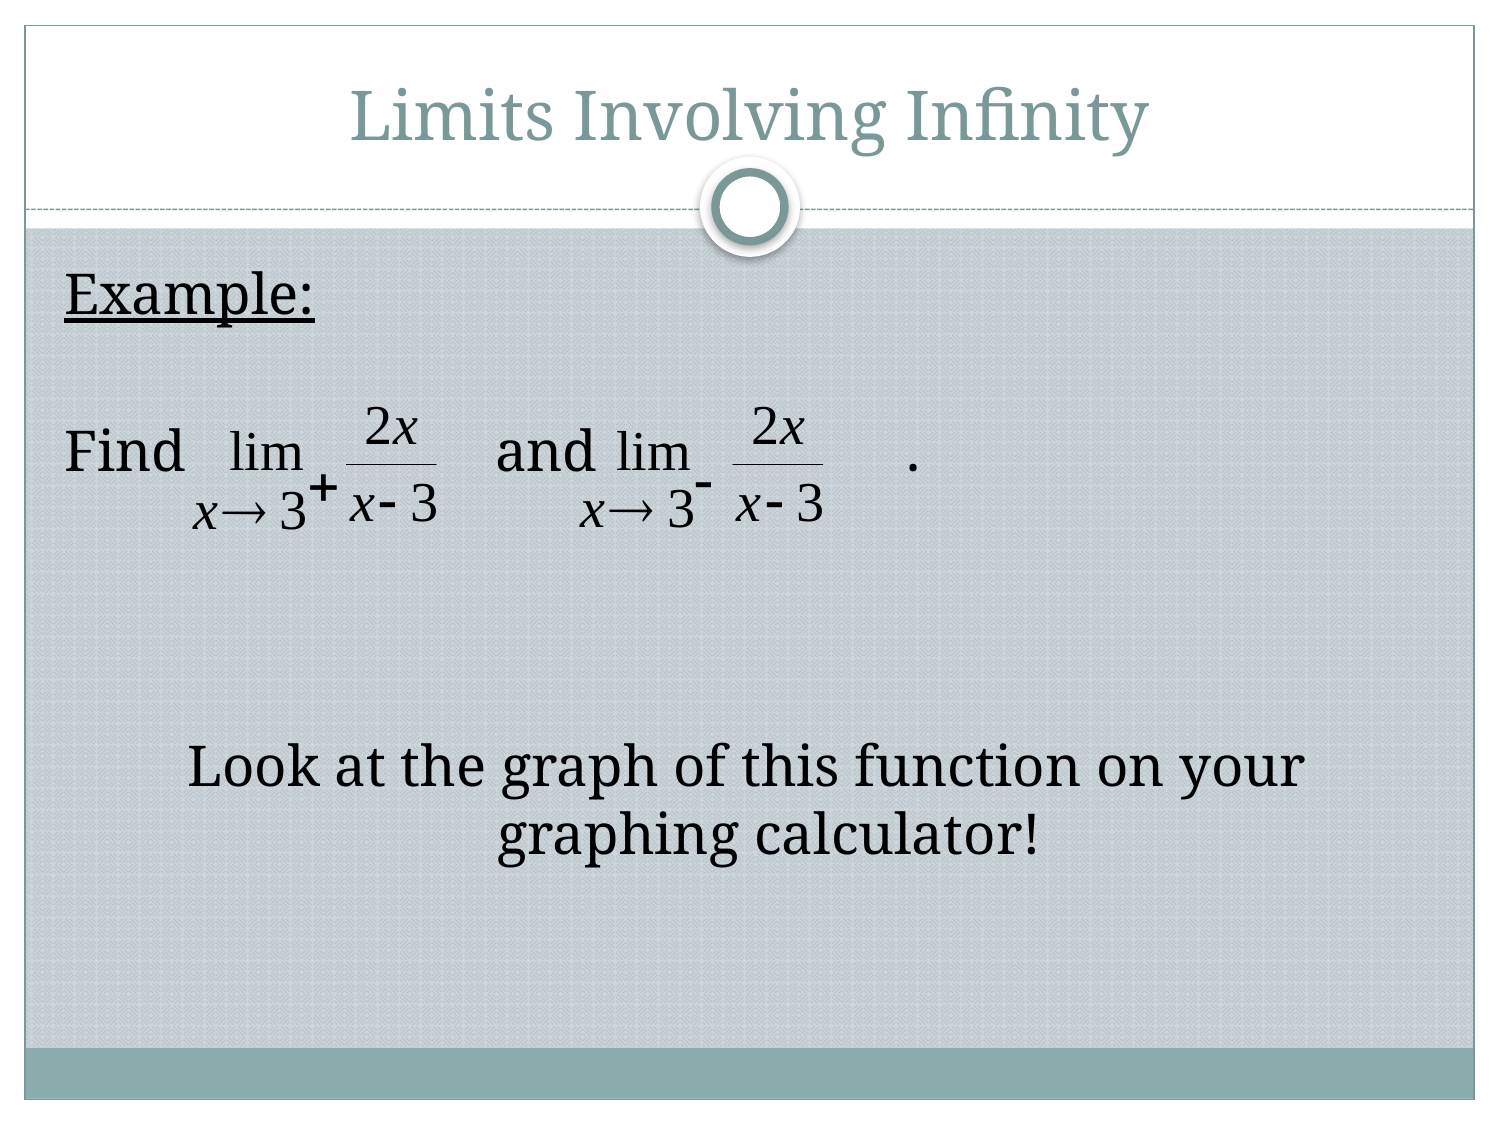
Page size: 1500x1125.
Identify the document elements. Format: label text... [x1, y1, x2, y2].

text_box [187, 399, 442, 536]
list Example: Find and . Look at the graph of this function on your graphing calculator! [49, 250, 1445, 1001]
title Limits Involving Infinity [49, 37, 1450, 162]
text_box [574, 399, 828, 534]
